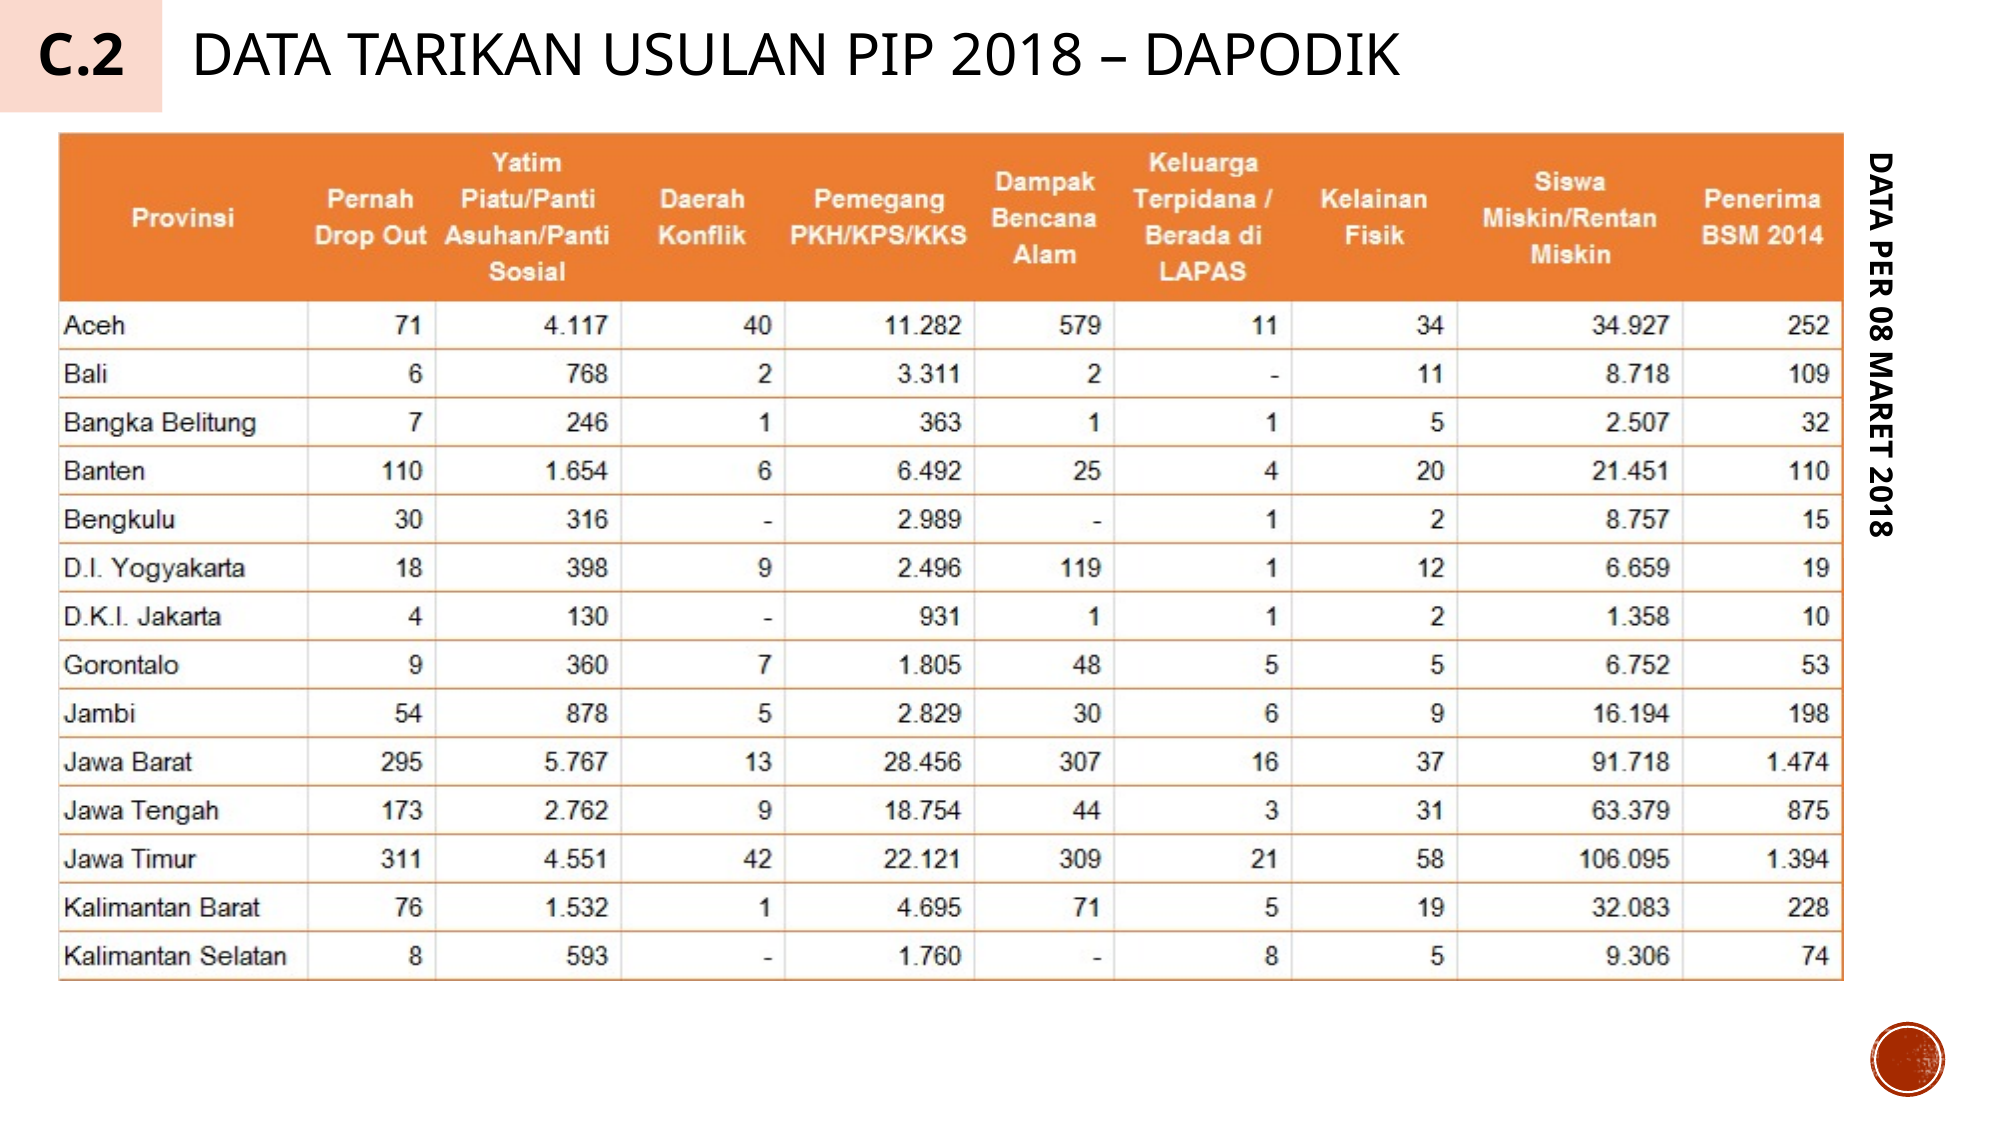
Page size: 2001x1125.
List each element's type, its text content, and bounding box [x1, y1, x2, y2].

text_box C.2 [0, 0, 162, 113]
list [66, 133, 1843, 979]
text_box Data per 08 MARET 2018 [1845, 132, 1917, 559]
text_box DATA TARIKAN USULAN PIP 2018 – DAPODIK [162, 0, 2000, 113]
